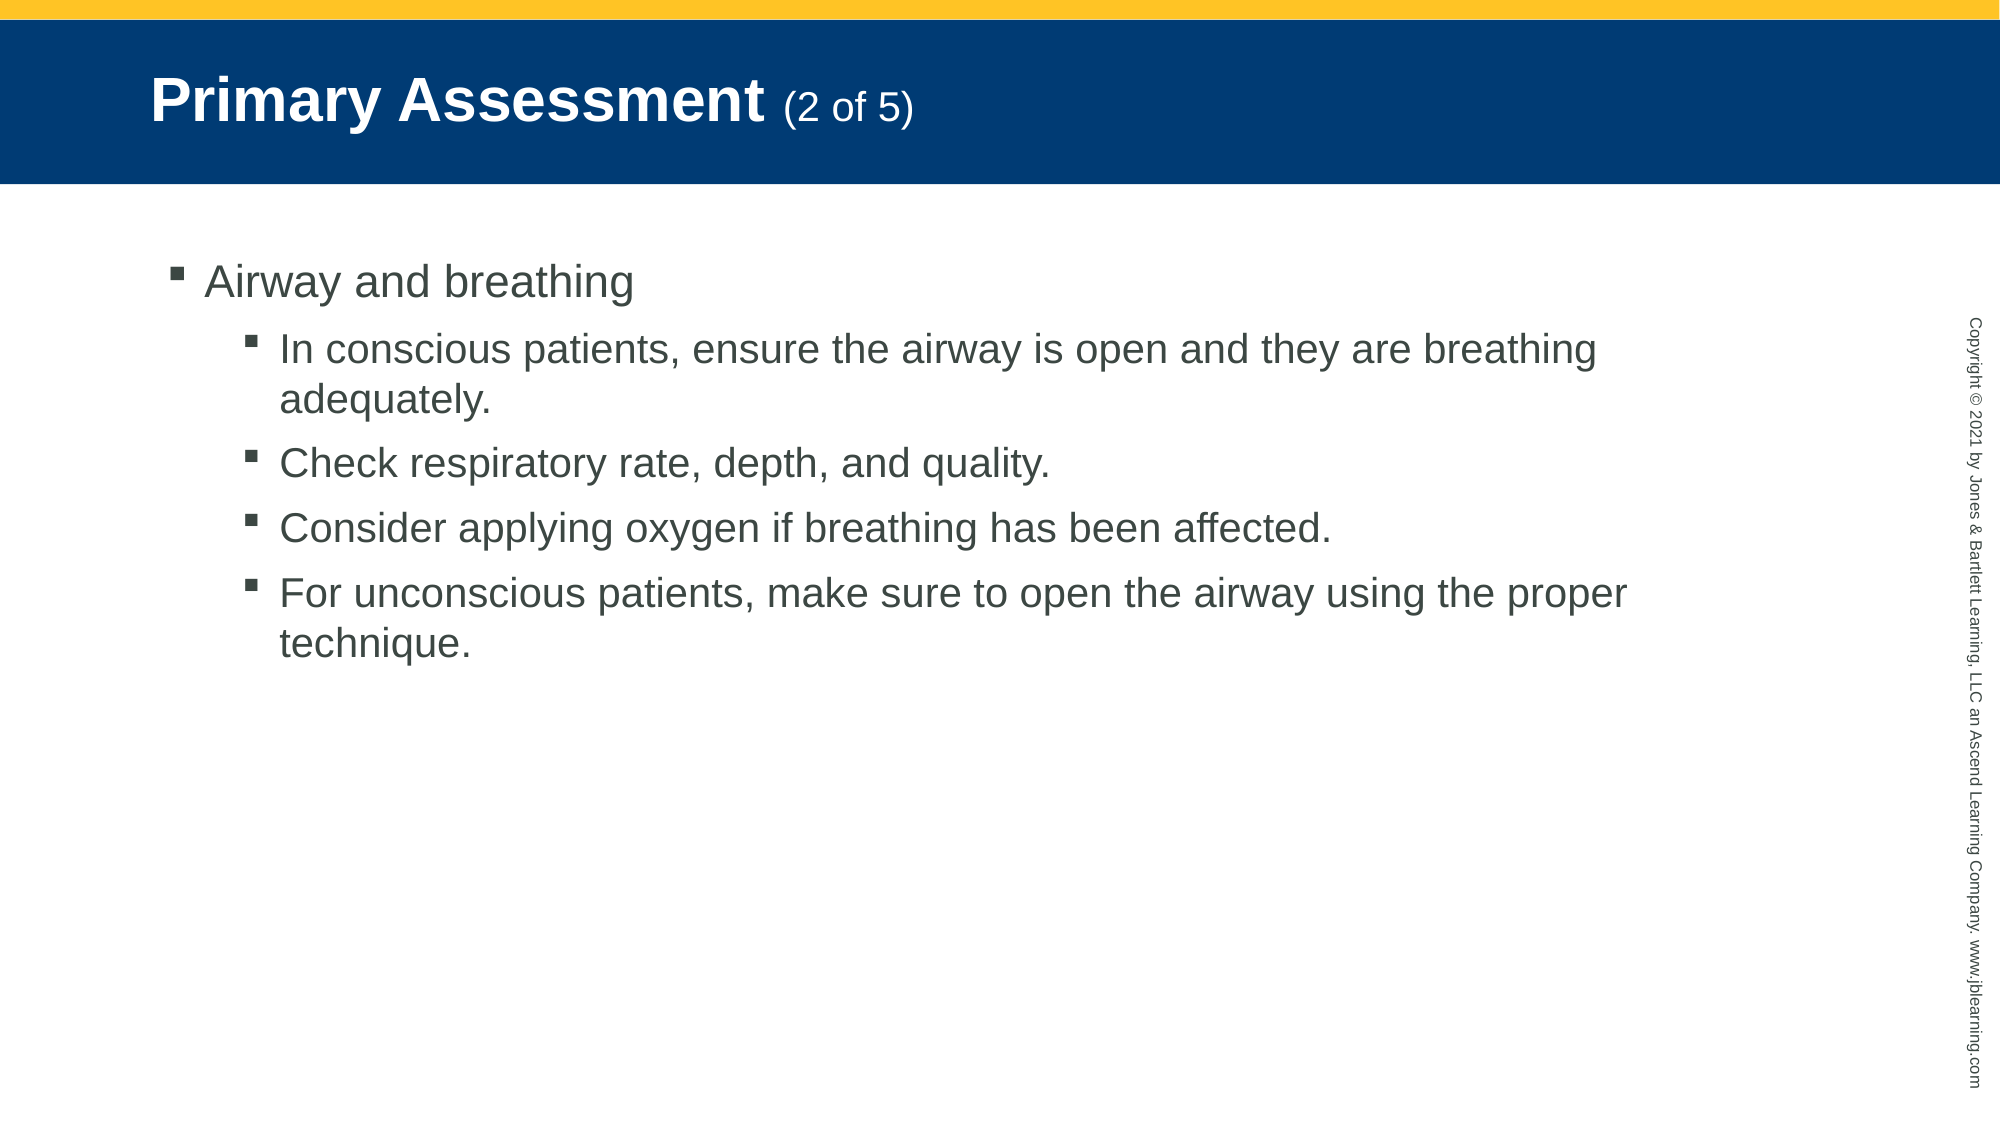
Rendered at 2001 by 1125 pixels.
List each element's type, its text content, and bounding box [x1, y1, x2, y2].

title Primary Assessment (2 of 5) [0, 19, 2000, 185]
list Airway and breathing In conscious patients, ensure the airway is open and they are breathing adequately. Check respiratory rate, depth, and quality. Consider applying oxygen if breathing has been affected. For unconscious patients, make sure to open the airway using the proper technique. [151, 244, 1840, 1016]
